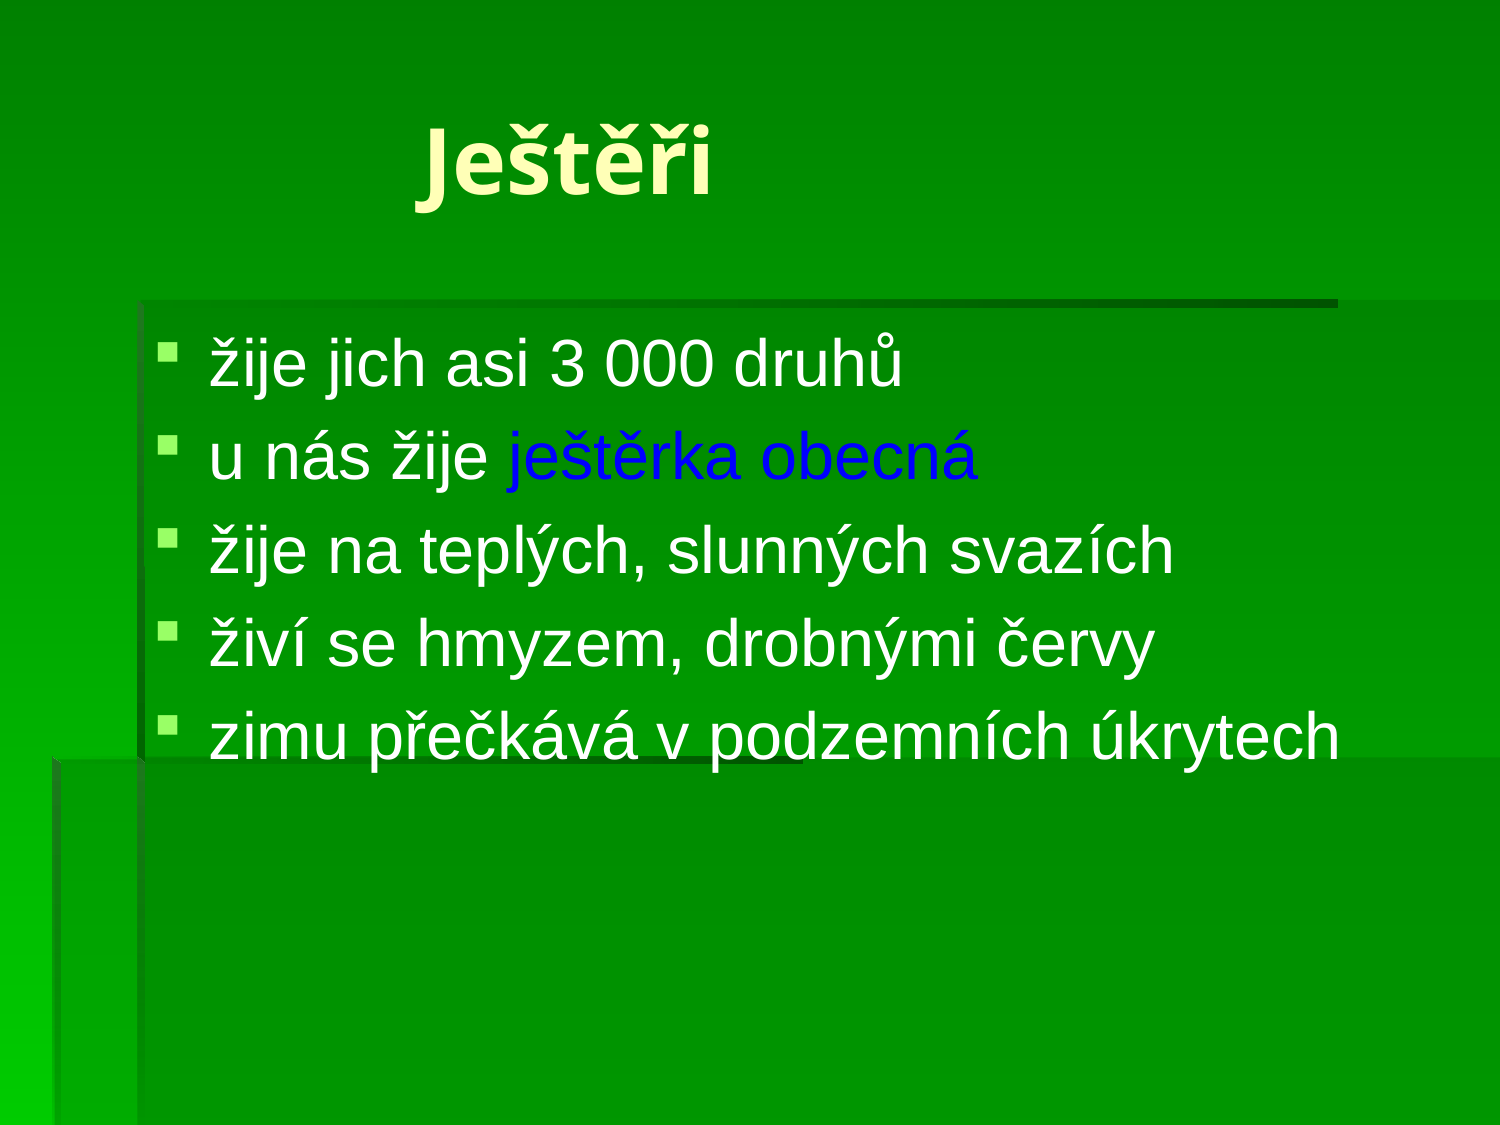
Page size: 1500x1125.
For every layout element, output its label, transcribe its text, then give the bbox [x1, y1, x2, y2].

title Ještěři [74, 39, 1451, 276]
list žije jich asi 3 000 druhů u nás žije ještěrka obecná žije na teplých, slunných svazích živí se hmyzem, drobnými červy zimu přečkává v podzemních úkrytech [137, 312, 1452, 1001]
